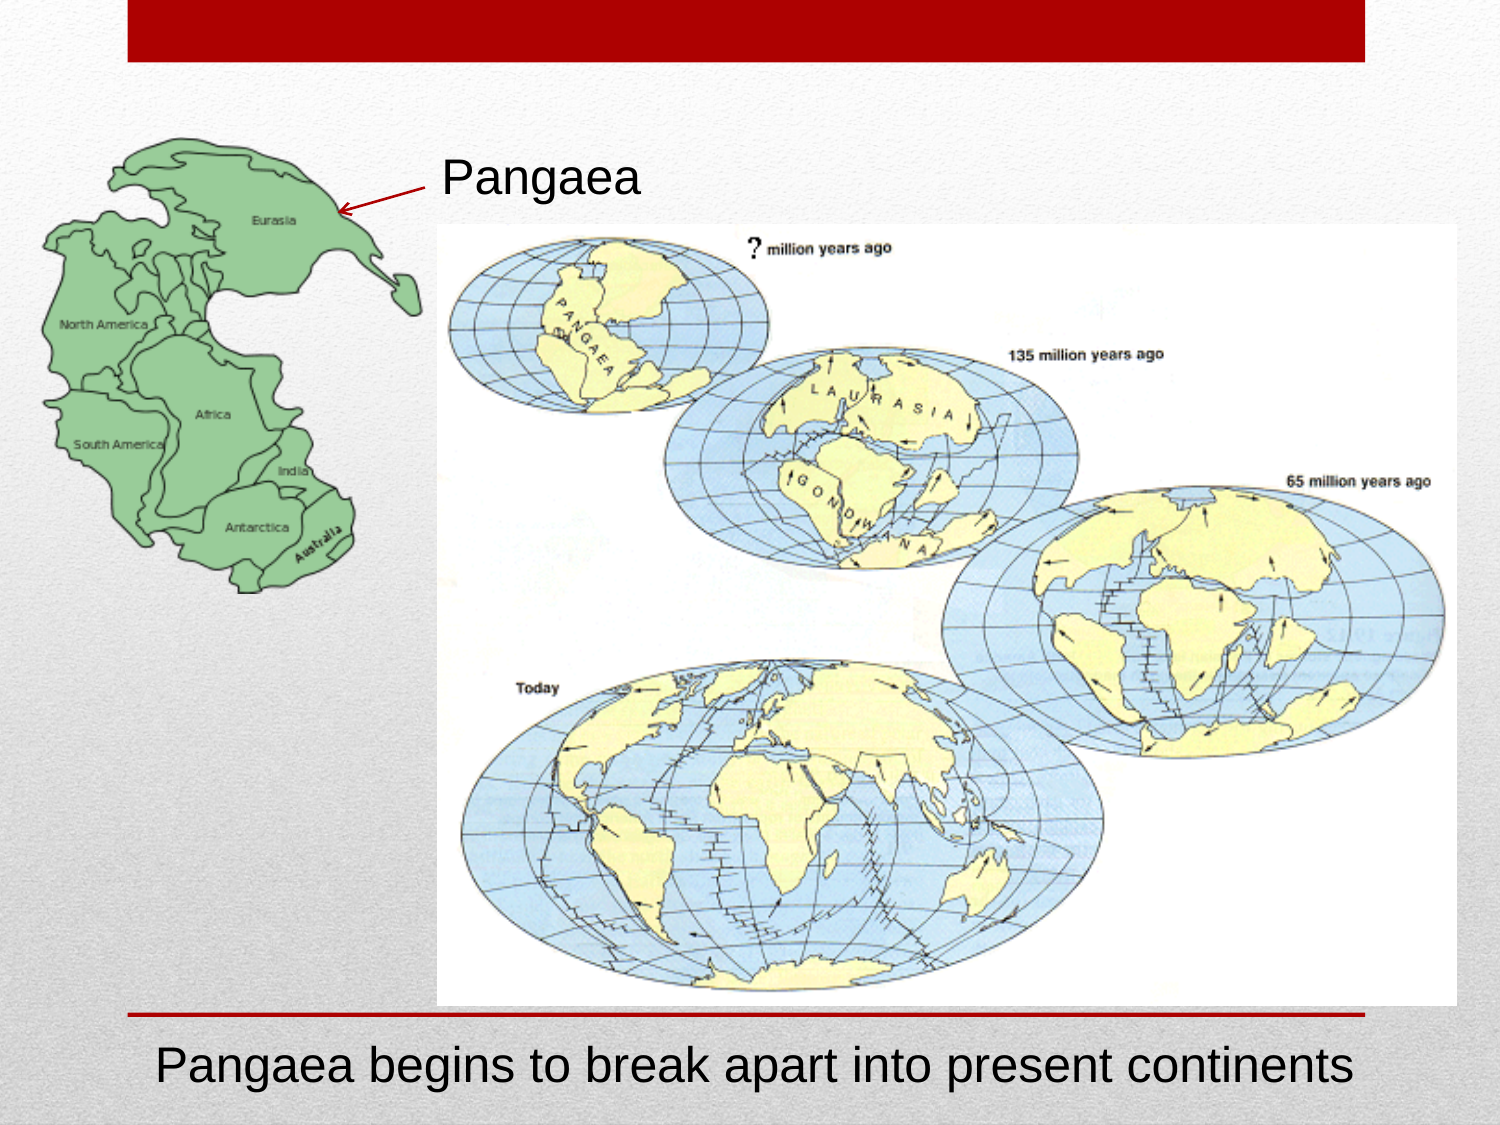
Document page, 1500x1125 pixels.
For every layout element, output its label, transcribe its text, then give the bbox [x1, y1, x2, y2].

text_box Pangaea begins to break apart into present continents [140, 1024, 1371, 1100]
text_box Pangaea [426, 137, 657, 213]
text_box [336, 186, 426, 214]
picture [36, 136, 426, 595]
picture [436, 224, 1457, 1007]
